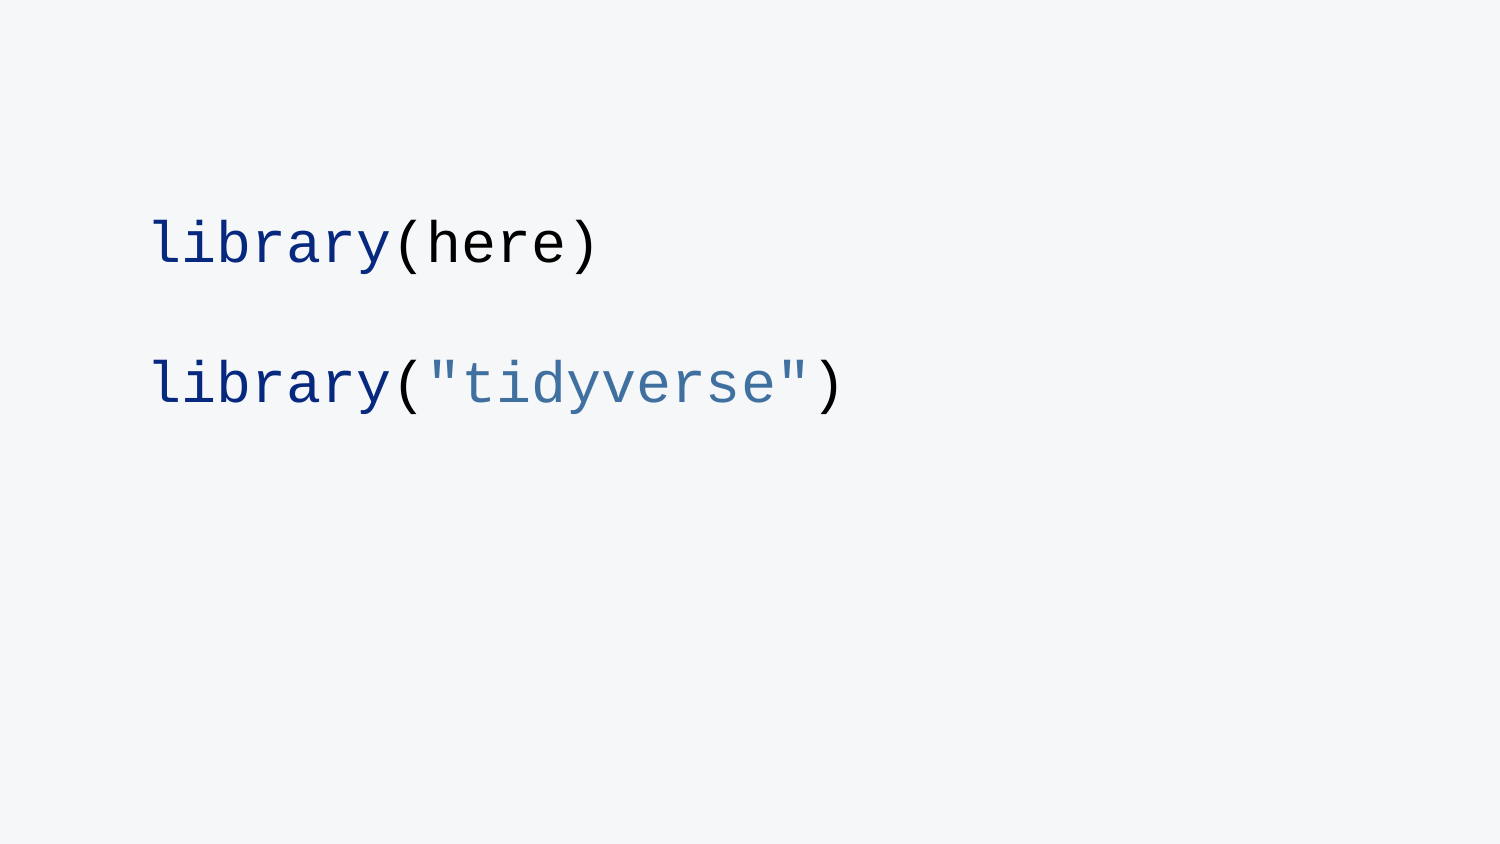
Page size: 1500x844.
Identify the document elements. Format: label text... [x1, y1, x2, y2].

list library(here) library("tidyverse") [75, 196, 1425, 754]
